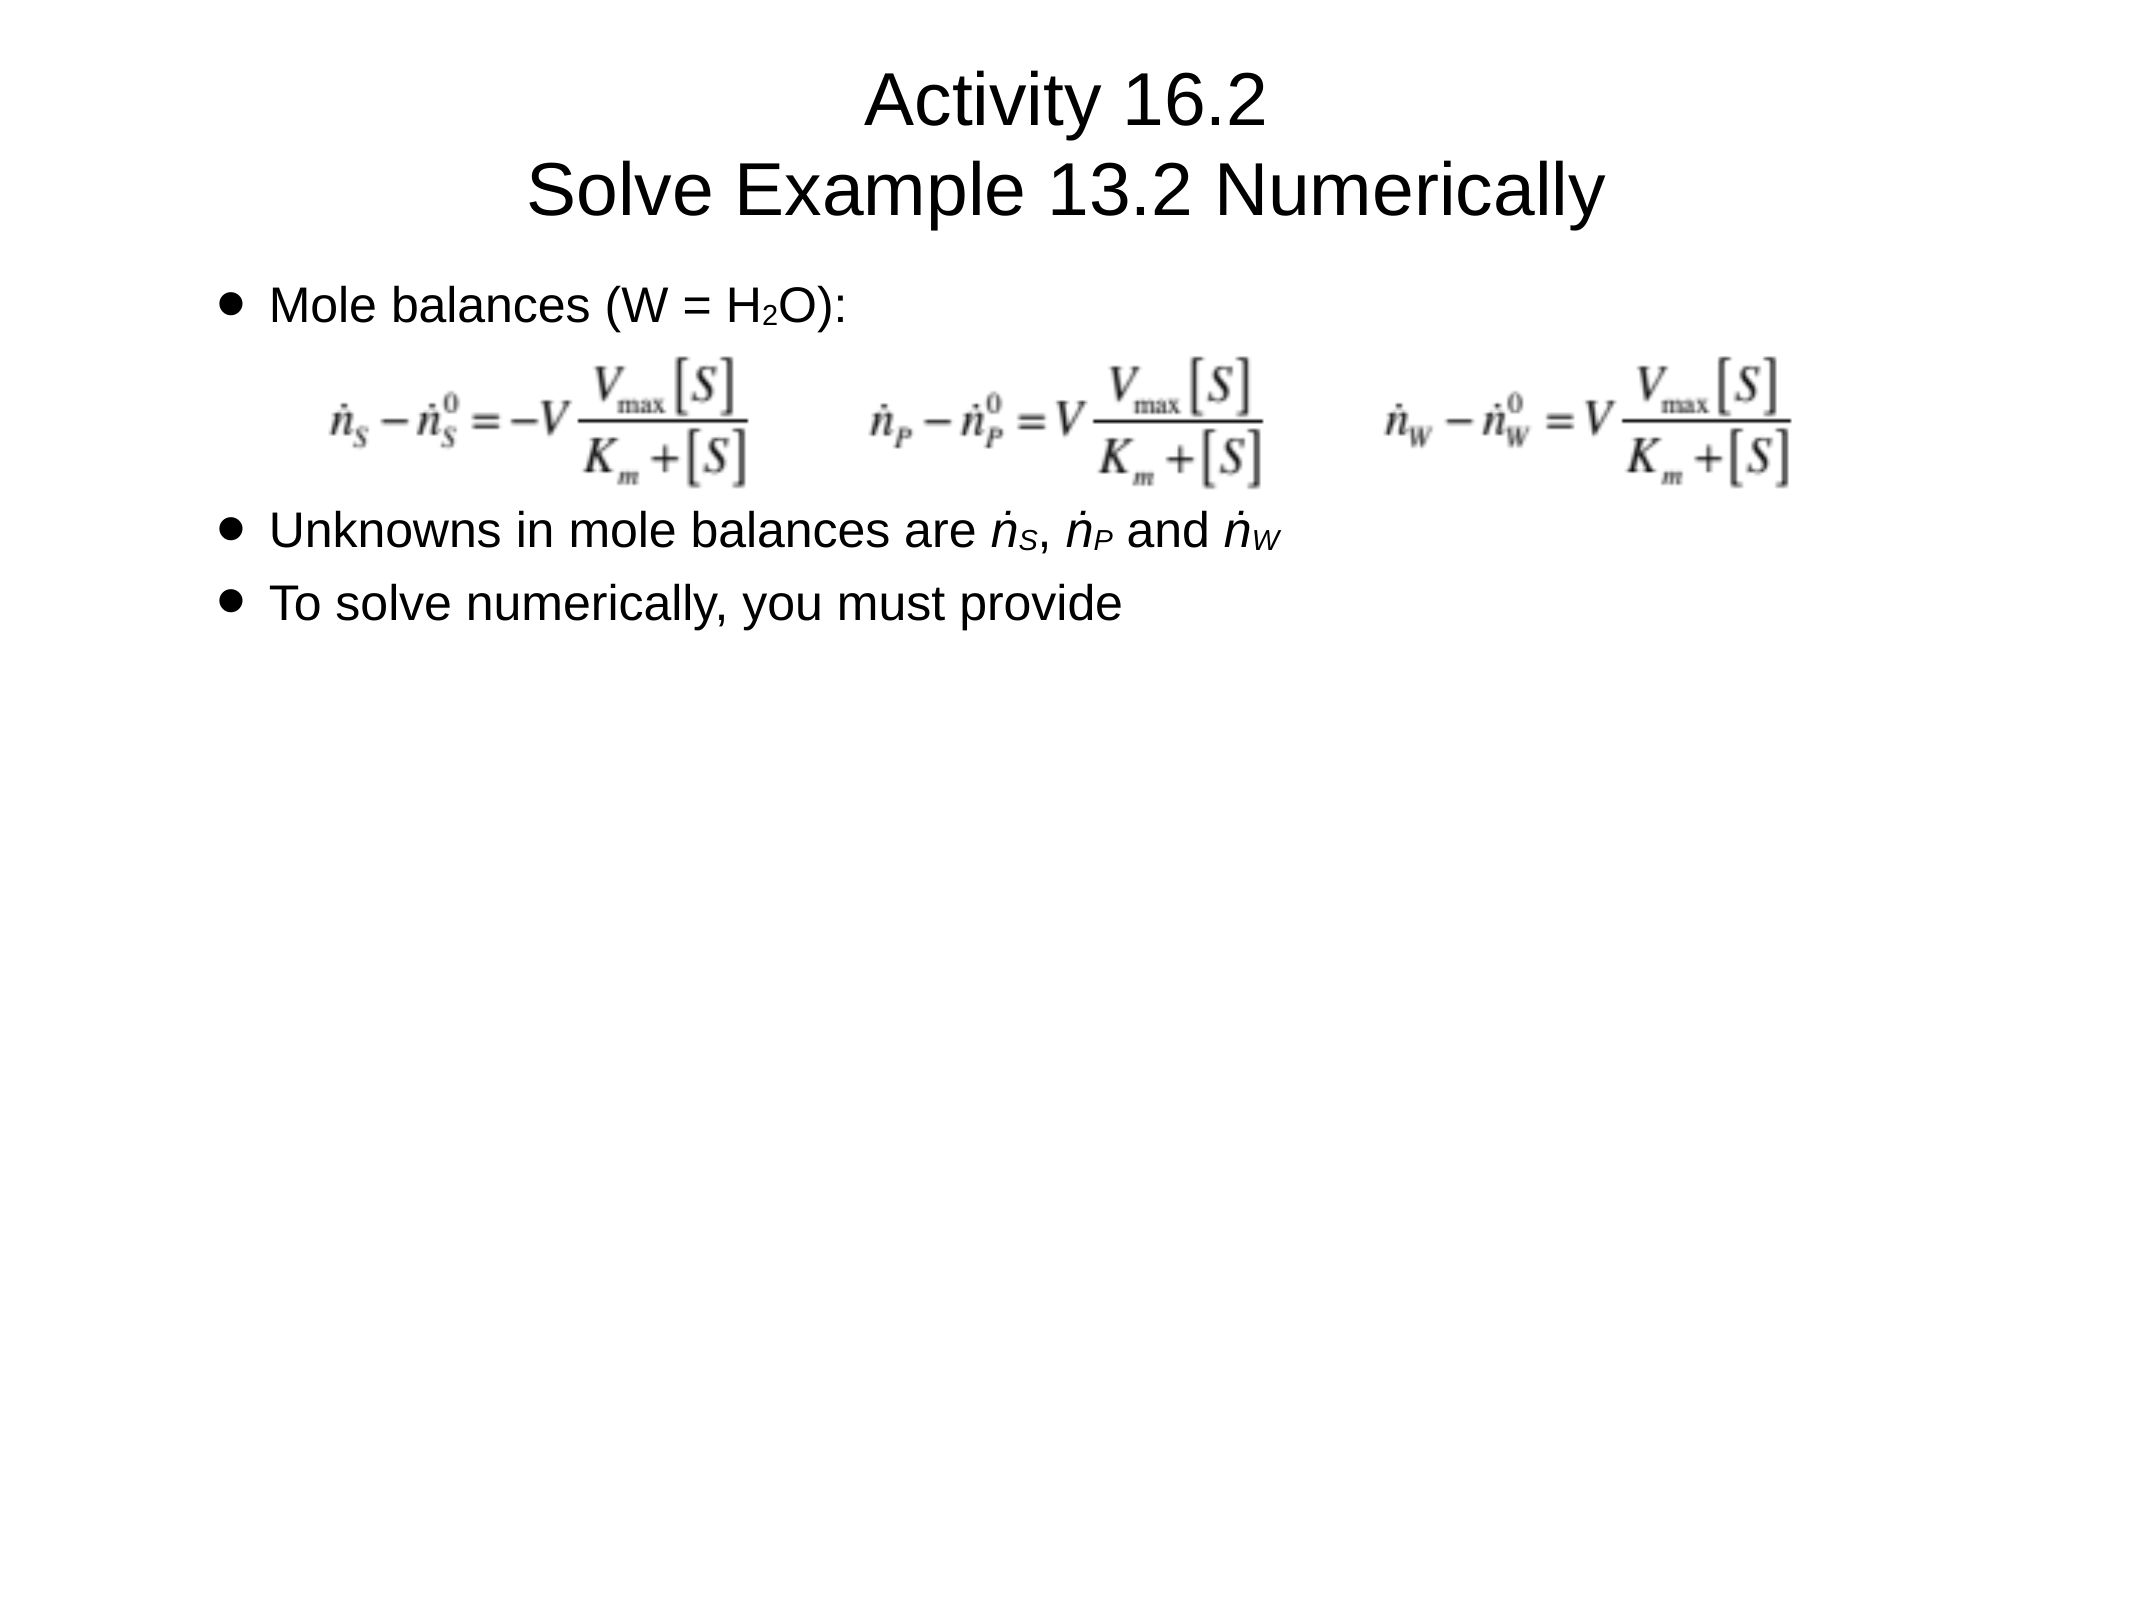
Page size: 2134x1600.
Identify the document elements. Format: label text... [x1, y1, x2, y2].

picture [864, 352, 1268, 493]
list Mole balances (W = H2O): Unknowns in mole balances are ṅS, ṅP and ṅW To solve numerically, you must provide [208, 264, 1925, 1463]
picture [1378, 351, 1798, 492]
picture [324, 351, 752, 492]
title Activity 16.2 Solve Example 13.2 Numerically [208, 41, 1925, 250]
